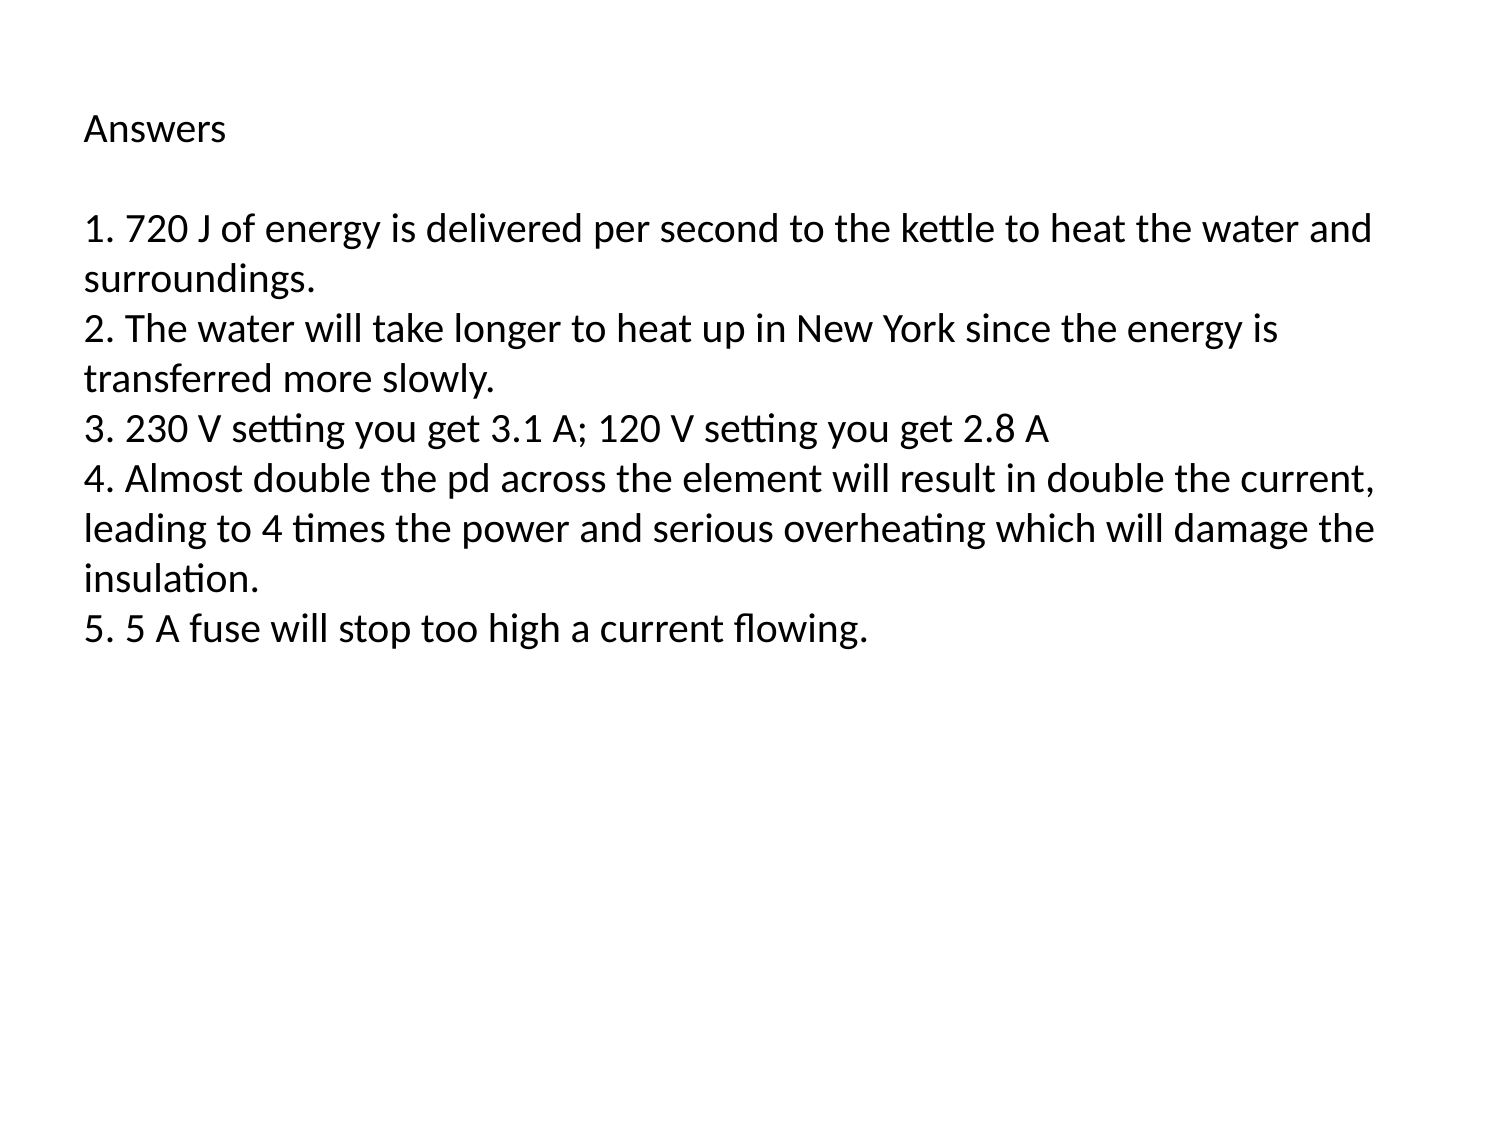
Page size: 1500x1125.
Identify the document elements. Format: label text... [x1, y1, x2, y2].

text_box Answers 1. 720 J of energy is delivered per second to the kettle to heat the water and surroundings. 2. The water will take longer to heat up in New York since the energy is transferred more slowly. 3. 230 V setting you get 3.1 A; 120 V setting you get 2.8 A 4. Almost double the pd across the element will result in double the current, leading to 4 times the power and serious overheating which will damage the insulation. 5. 5 A fuse will stop too high a current flowing. [68, 92, 1441, 658]
